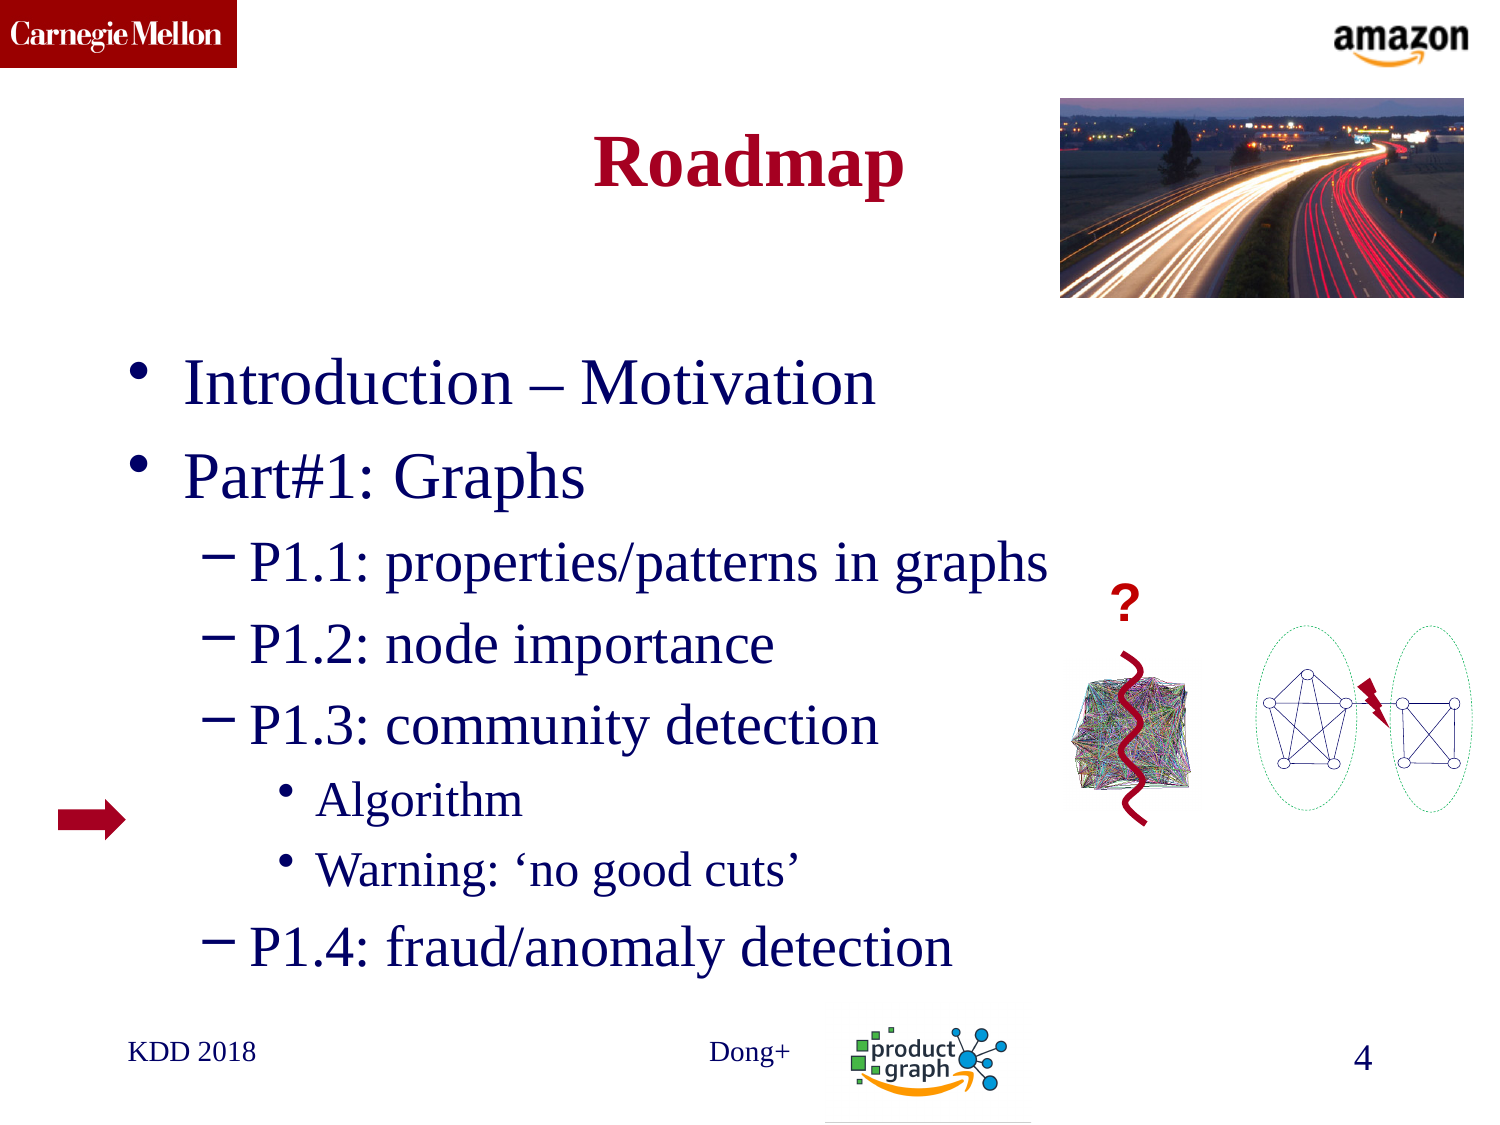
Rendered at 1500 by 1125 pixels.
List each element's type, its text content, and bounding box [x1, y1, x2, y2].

footer Dong+ [512, 1024, 988, 1101]
text_box [1268, 778, 1345, 811]
text_box [1264, 625, 1349, 667]
picture [1060, 98, 1464, 299]
slide_number KDD 2018 [112, 1024, 426, 1101]
text_box [1397, 625, 1473, 772]
title Roadmap [112, 99, 1058, 213]
text_box [1399, 773, 1465, 813]
text_box ? [1094, 559, 1158, 640]
list Introduction – Motivation Part#1: Graphs P1.1: properties/patterns in graphs P1.2: node importance P1.3: community detection Algorithm Warning: ‘no good cuts’ P1.4: fraud/anomaly detection [112, 237, 1388, 1001]
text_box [1263, 669, 1461, 770]
picture [1322, 4, 1484, 88]
picture [1063, 658, 1202, 811]
picture [0, 0, 237, 68]
text_box [58, 799, 126, 841]
text_box [1137, 818, 1146, 824]
slide_number 4 [1074, 1024, 1388, 1101]
